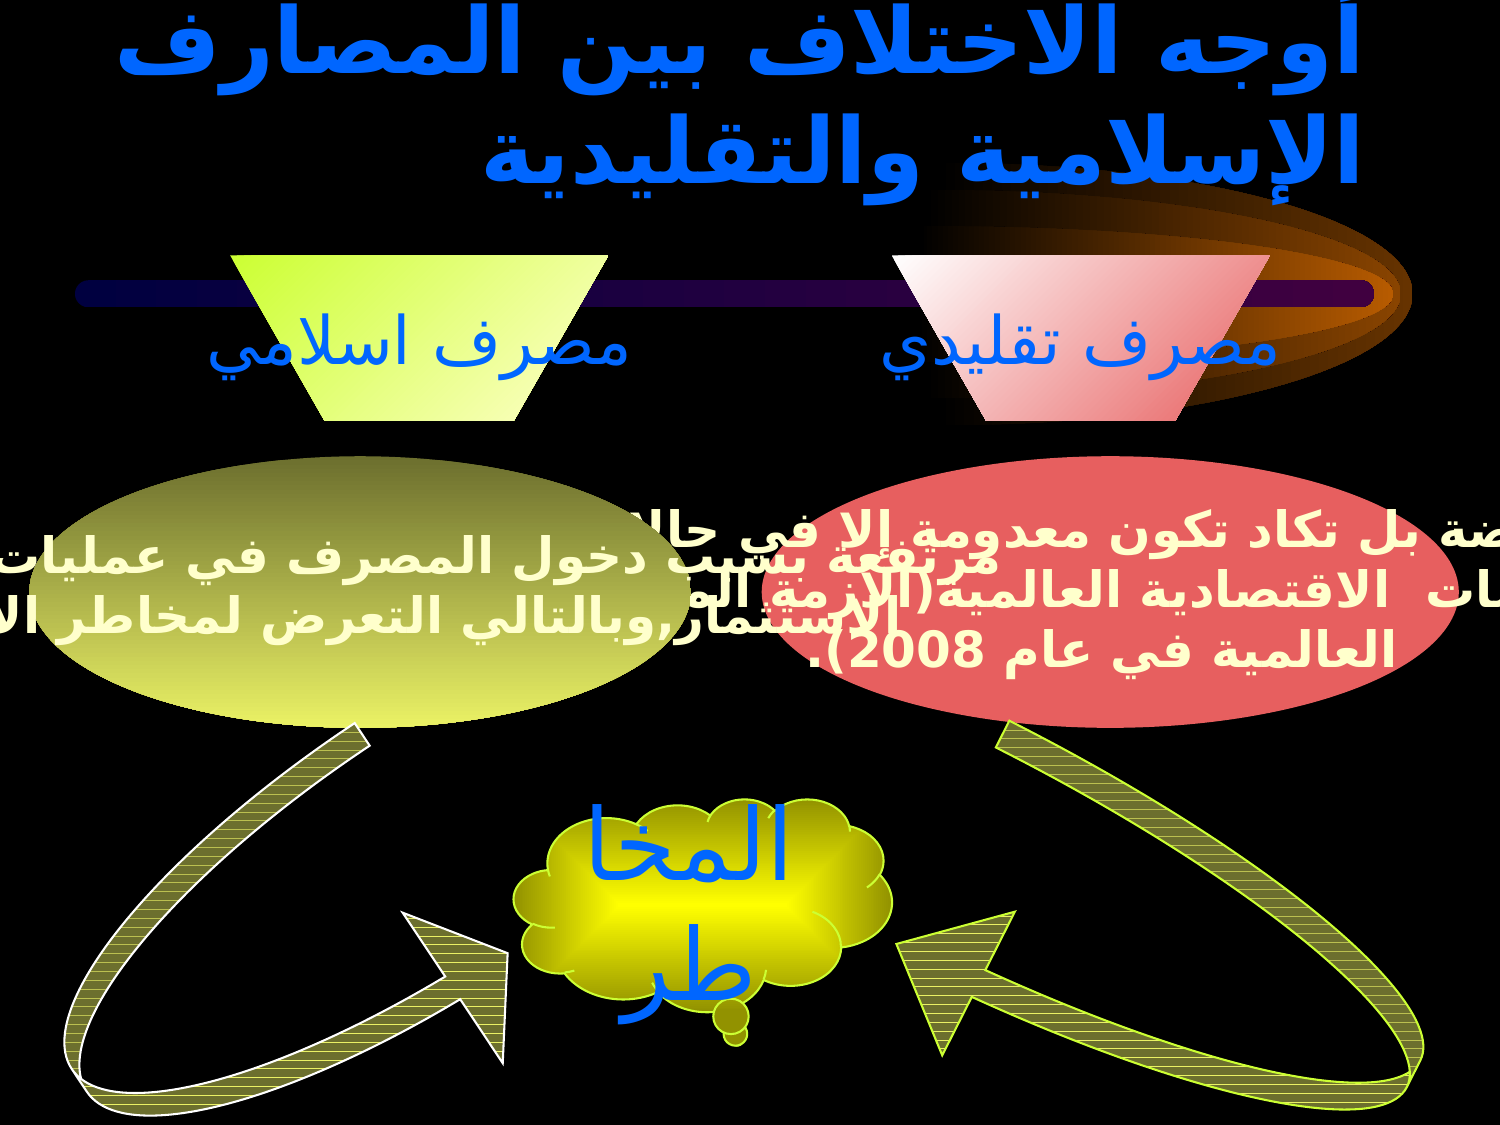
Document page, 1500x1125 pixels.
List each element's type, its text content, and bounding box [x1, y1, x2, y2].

text_box المخاطر [513, 799, 893, 1046]
text_box منخفضة بل تكاد تكون معدومة إلا في حالات الأزمات الاقتصادية العالمية(الأزمة المالية العالمية في عام 2008). [821, 456, 1459, 728]
text_box مصرف تقليدي [891, 255, 1270, 421]
text_box [64, 723, 508, 1116]
text_box [896, 720, 1424, 1110]
text_box مصرف اسلامي [230, 255, 609, 421]
text_box مرتفعة بسبب دخول المصرف في عمليات التمويل و الاستثمار,وبالتالي التعرض لمخاطر الأعمال. [0, 516, 1017, 722]
title أوجه الاختلاف بين المصارف الإسلامية والتقليدية [0, 113, 1382, 310]
text_box [86, 456, 635, 516]
text_box [264, 722, 456, 728]
